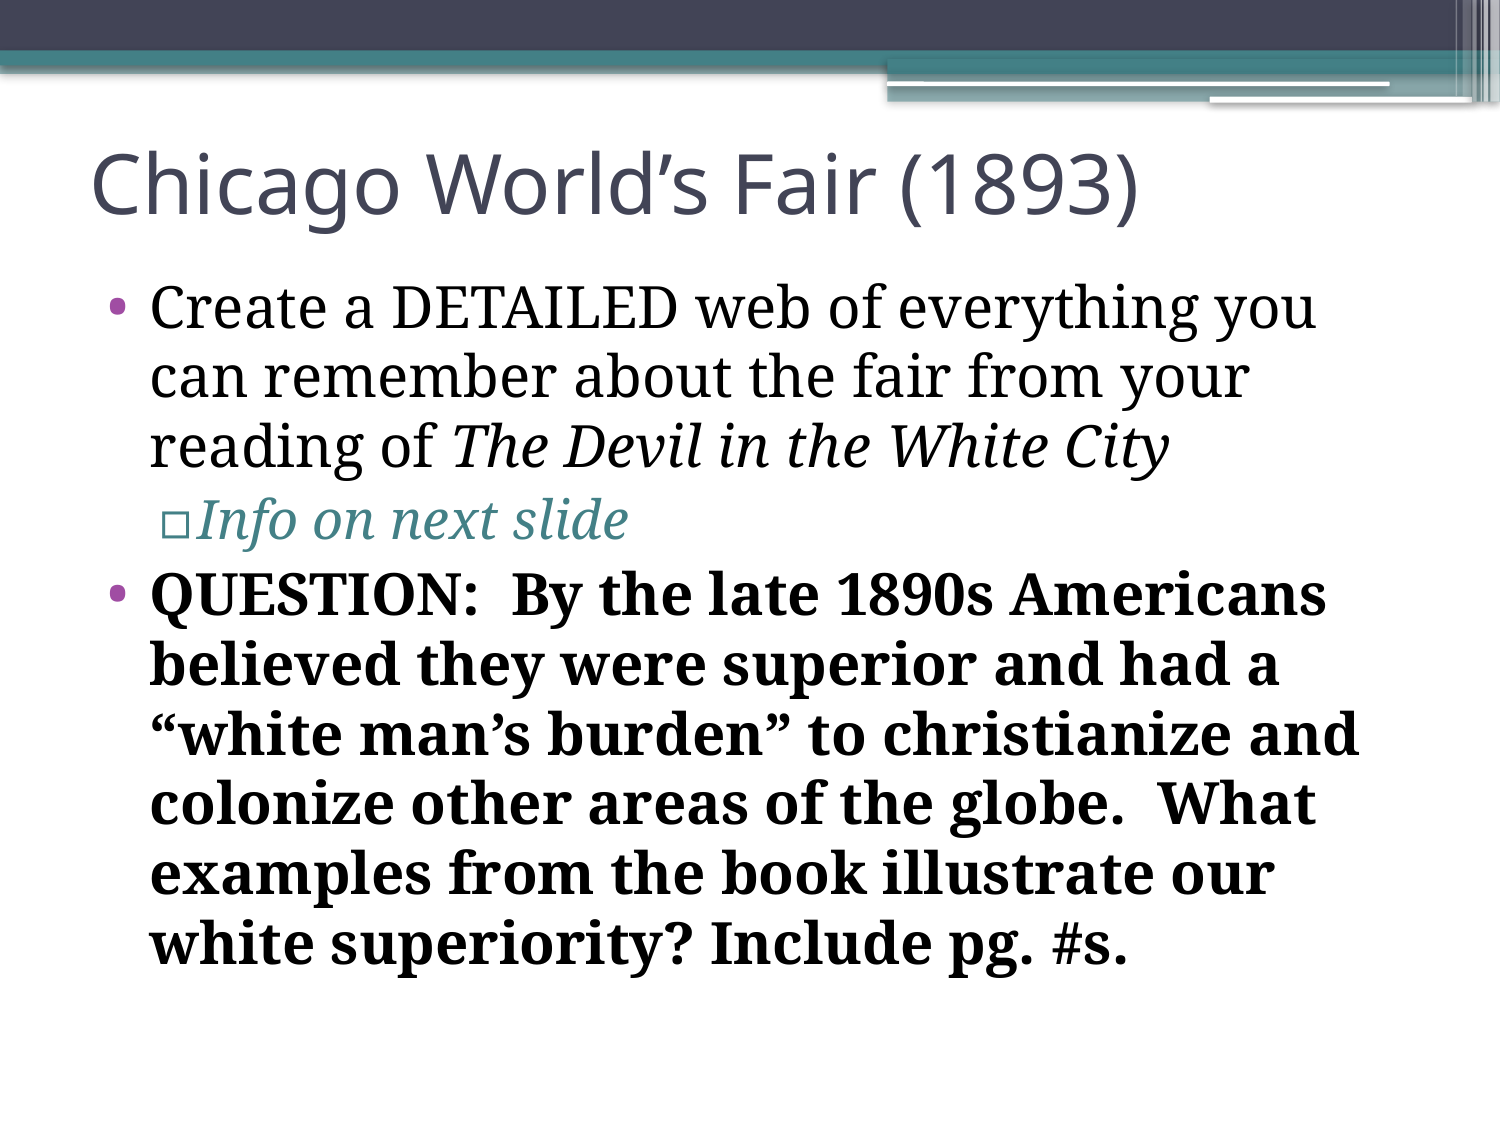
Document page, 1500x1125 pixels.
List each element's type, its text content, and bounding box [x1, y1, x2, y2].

list Create a DETAILED web of everything you can remember about the fair from your reading of The Devil in the White City Info on next slide QUESTION: By the late 1890s Americans believed they were superior and had a “white man’s burden” to christianize and colonize other areas of the globe. What examples from the book illustrate our white superiority? Include pg. #s. [75, 262, 1425, 1079]
title Chicago World’s Fair (1893) [75, 99, 1425, 262]
